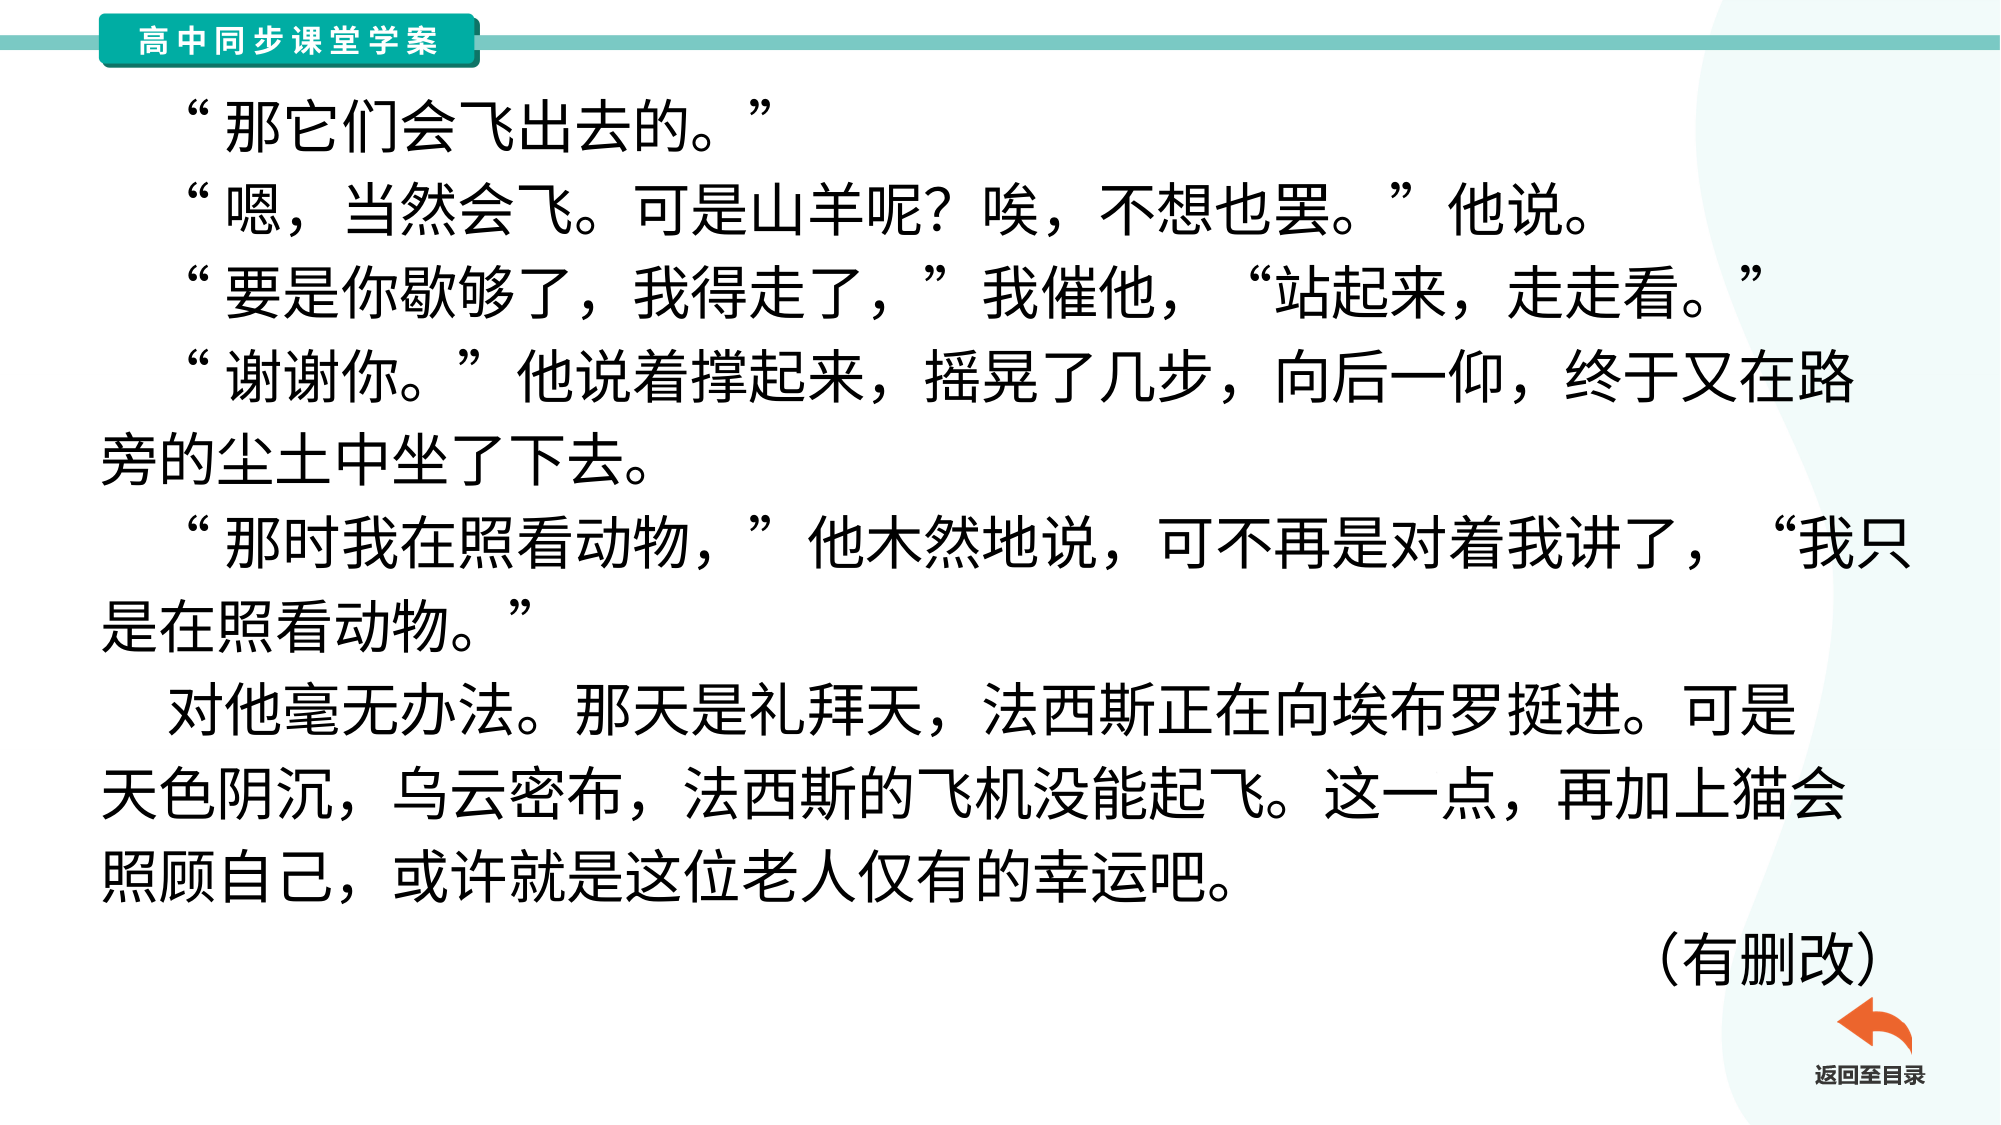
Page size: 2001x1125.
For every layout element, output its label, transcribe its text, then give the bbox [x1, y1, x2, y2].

picture [0, 0, 2000, 1125]
text_box “那它们会飞出去的。” “嗯，当然会飞。可是山羊呢？唉，不想也罢。”他说。 “要是你歇够了，我得走了，”我催他，“站起来，走走看。” “谢谢你。”他说着撑起来，摇晃了几步，向后一仰，终于又在路 旁的尘土中坐了下去。 “那时我在照看动物，”他木然地说，可不再是对着我讲了，“我只 是在照看动物。” 对他毫无办法。那天是礼拜天，法西斯正在向埃布罗挺进。可是 天色阴沉，乌云密布，法西斯的飞机没能起飞。这一点，再加上猫会 照顾自己，或许就是这位老人仅有的幸运吧。 （有删改） [100, 76, 1899, 985]
